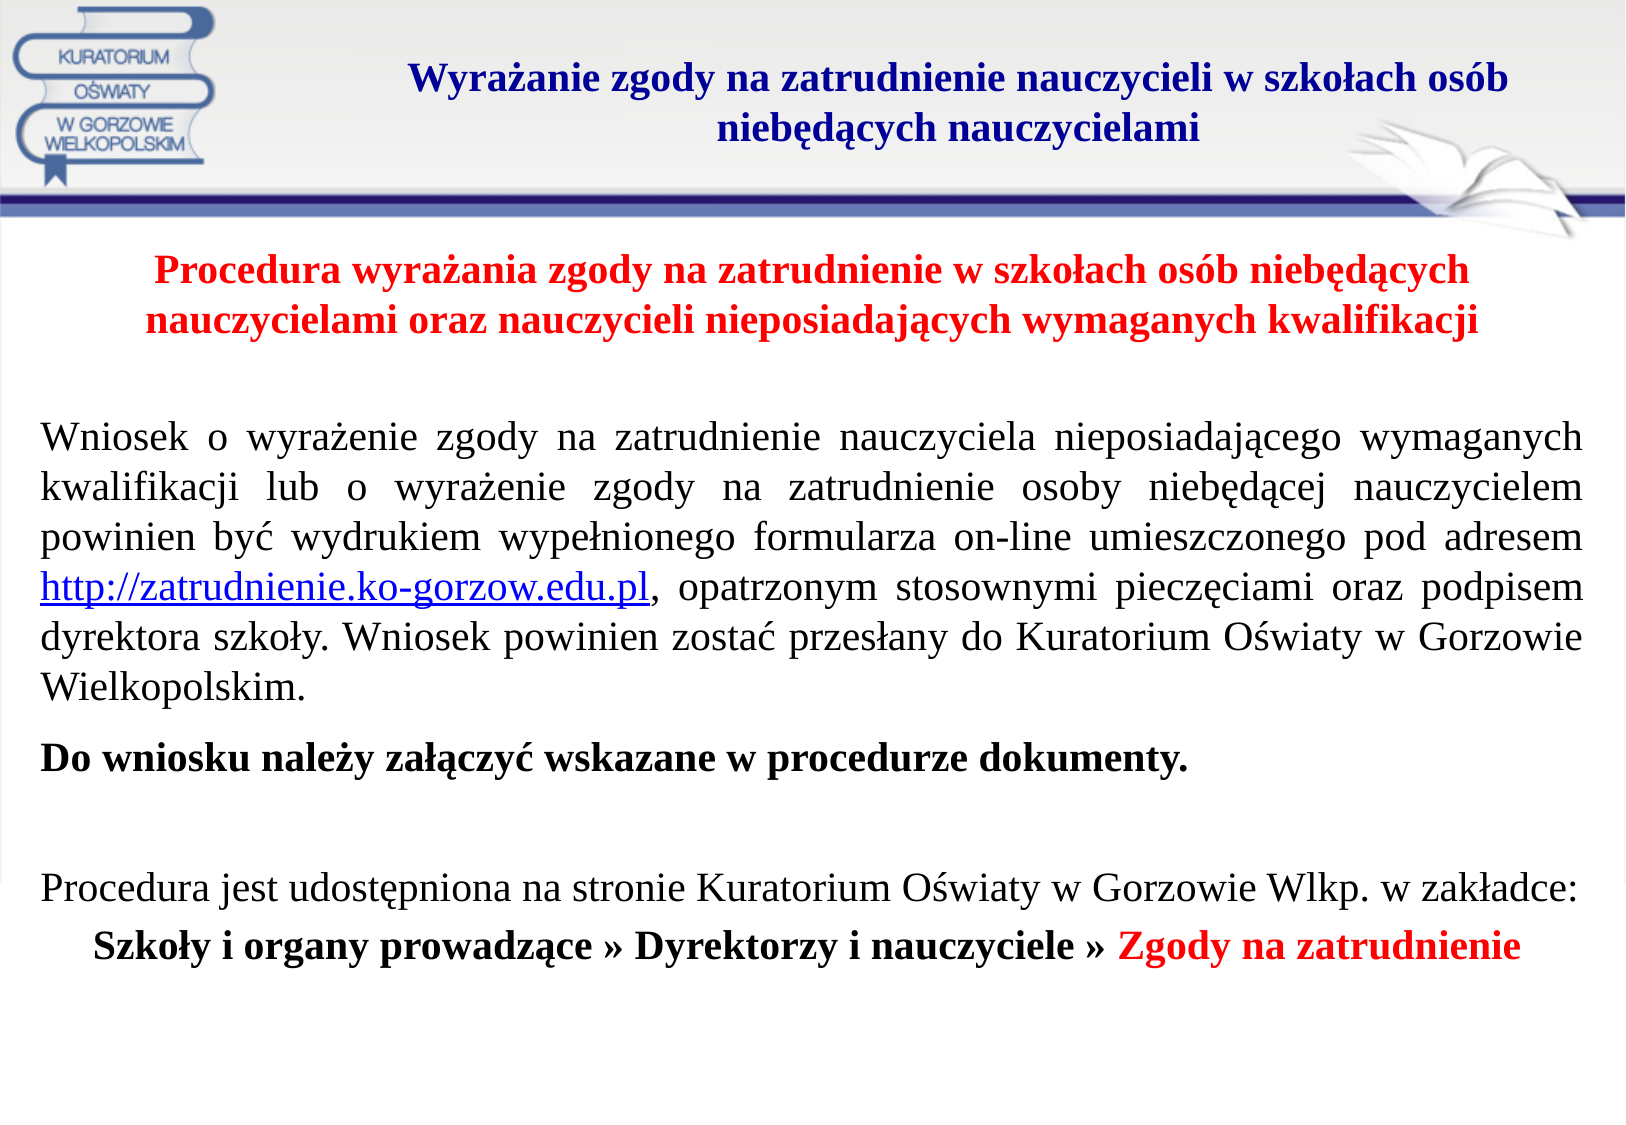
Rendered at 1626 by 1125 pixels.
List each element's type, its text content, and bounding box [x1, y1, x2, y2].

list Procedura wyrażania zgody na zatrudnienie w szkołach osób niebędących nauczycielami oraz nauczycieli nieposiadających wymaganych kwalifikacji Wniosek o wyrażenie zgody na zatrudnienie nauczyciela nieposiadającego wymaganych kwalifikacji lub o wyrażenie zgody na zatrudnienie osoby niebędącej nauczycielem powinien być wydrukiem wypełnionego formularza on-line umieszczonego pod adresem http://zatrudnienie.ko-gorzow.edu.pl, opatrzonym stosownymi pieczęciami oraz podpisem dyrektora szkoły. Wniosek powinien zostać przesłany do Kuratorium Oświaty w Gorzowie Wielkopolskim. Do wniosku należy załączyć wskazane w procedurze dokumenty. Procedura jest udostępniona na stronie Kuratorium Oświaty w Gorzowie Wlkp. w zakładce: Szkoły i organy prowadzące » Dyrektorzy i nauczyciele » Zgody na zatrudnienie [25, 234, 1600, 1071]
picture [0, 0, 1626, 1125]
title Wyrażanie zgody na zatrudnienie nauczycieli w szkołach osób niebędących nauczycielami [317, 23, 1600, 176]
